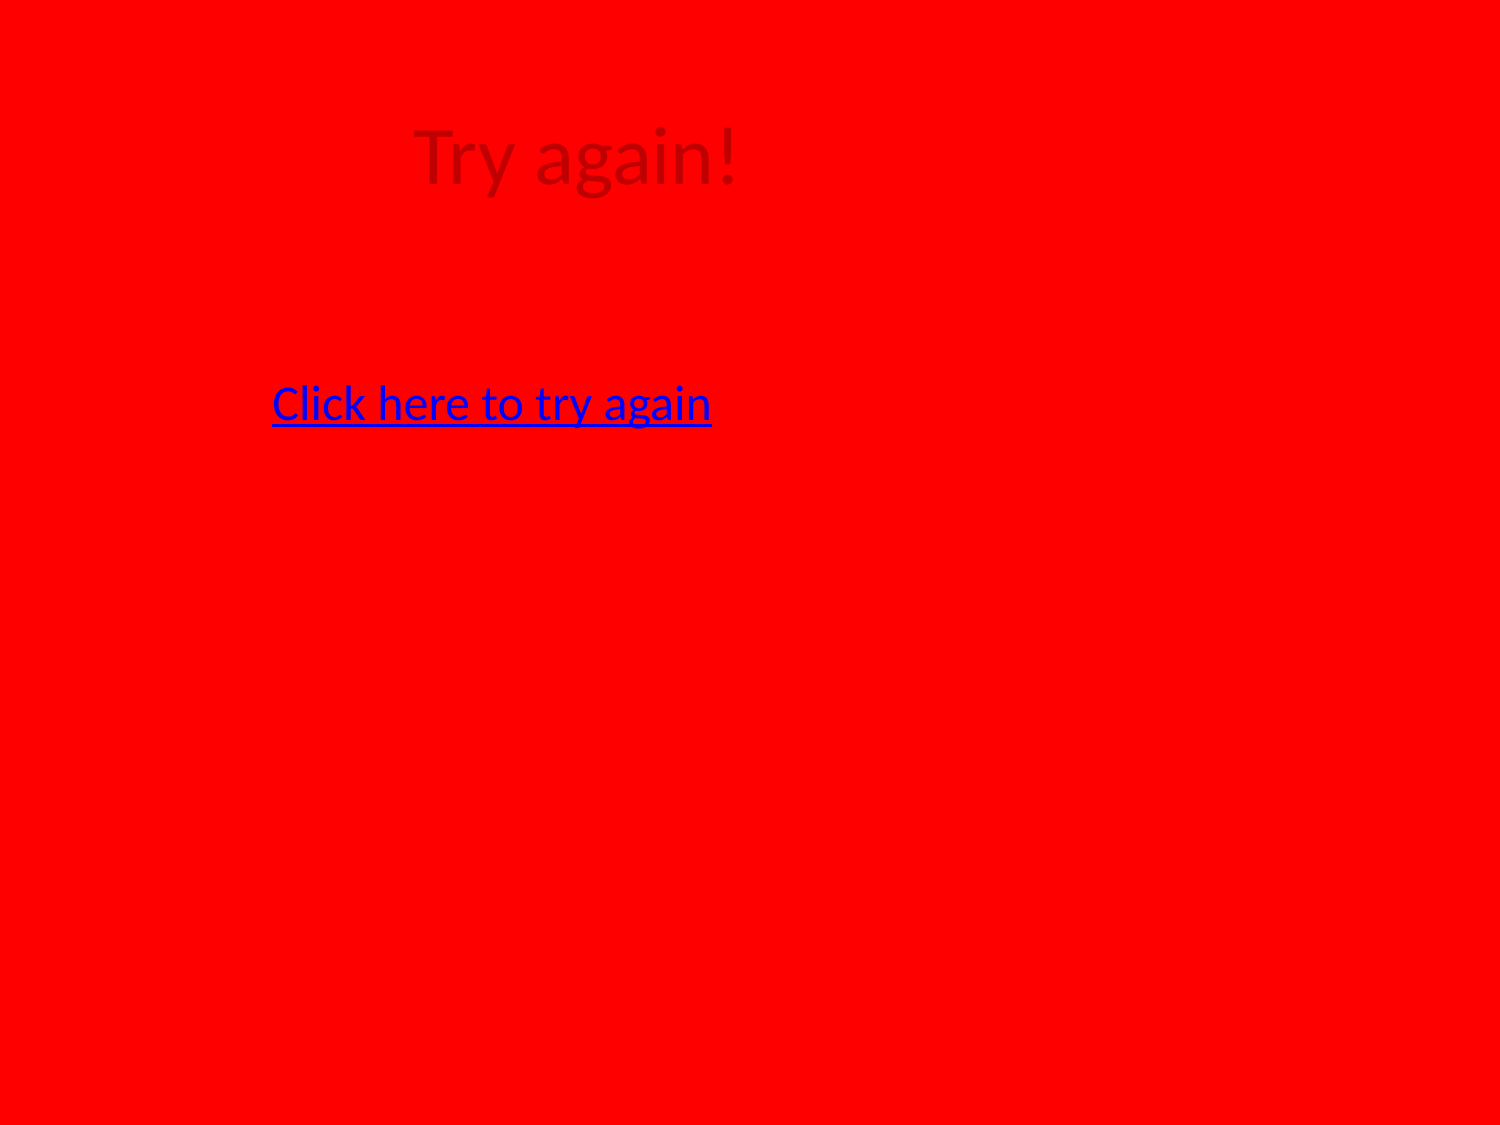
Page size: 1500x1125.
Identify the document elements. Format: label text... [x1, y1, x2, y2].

text_box Click here to try again [257, 363, 1008, 438]
text_box Try again! [398, 93, 926, 209]
